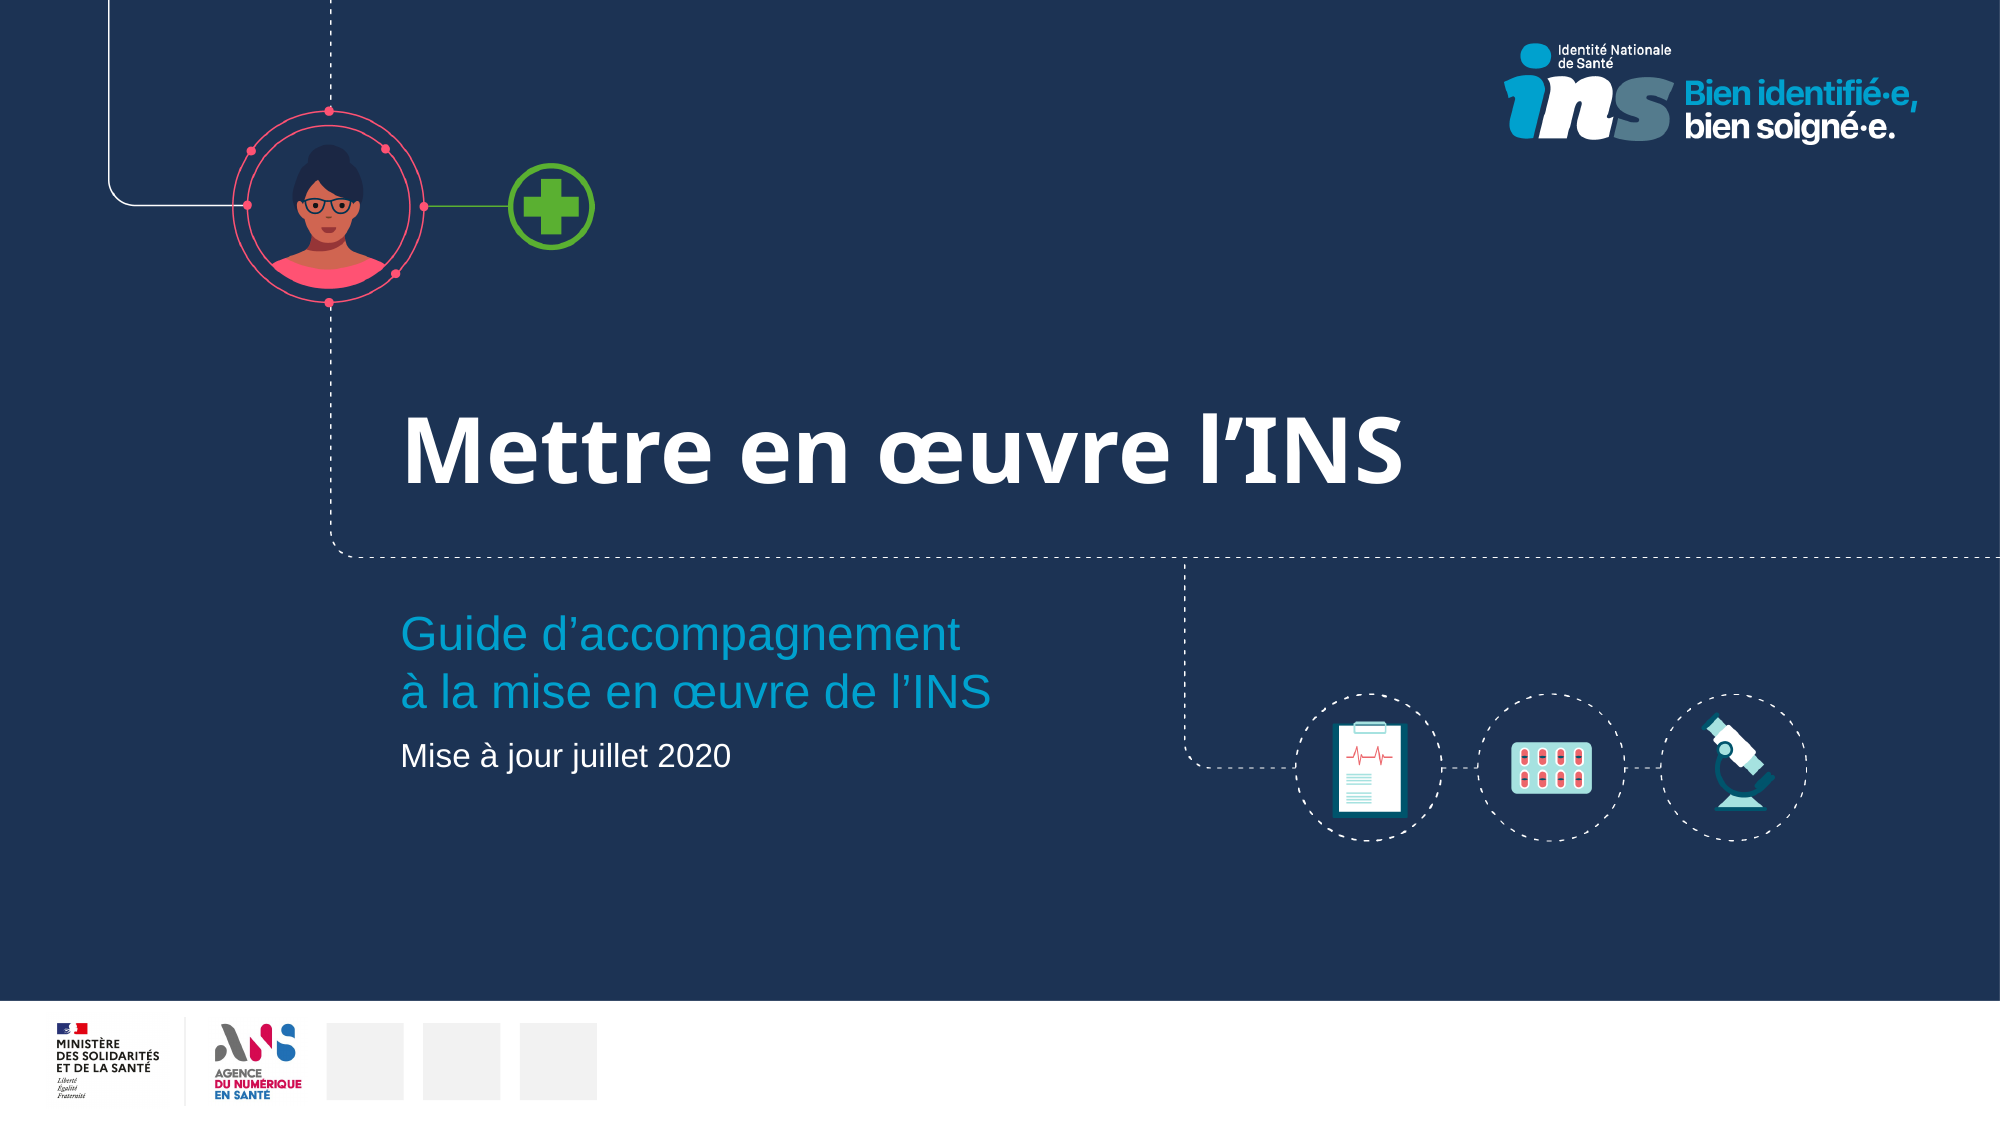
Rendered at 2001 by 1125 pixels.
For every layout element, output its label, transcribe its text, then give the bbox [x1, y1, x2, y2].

picture [46, 1012, 170, 1109]
picture [0, 0, 2000, 1000]
picture [208, 1017, 308, 1106]
text_box Mettre en œuvre l’INS Guide d’accompagnement à la mise en œuvre de l’INS Mise à jour juillet 2020 [385, 397, 1591, 901]
